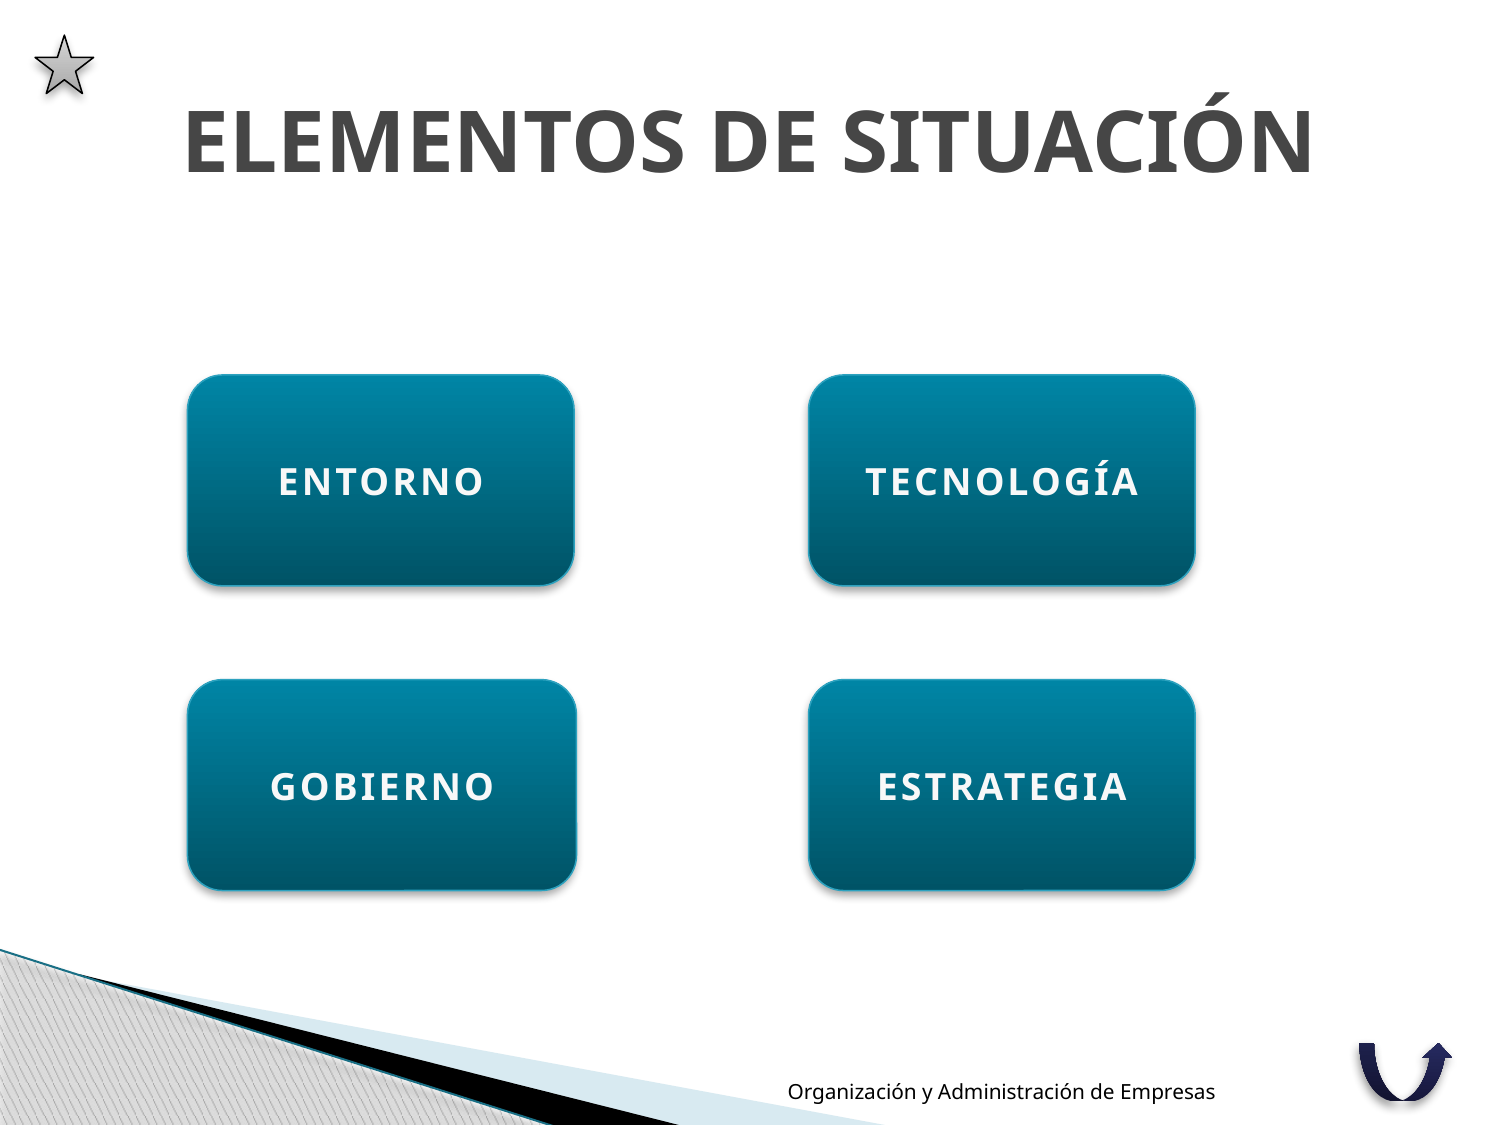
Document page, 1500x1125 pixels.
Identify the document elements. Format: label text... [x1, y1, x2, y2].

text_box ESTRATEGIA [807, 678, 1196, 892]
text_box TECNOLOGÍA [807, 374, 1196, 587]
text_box [1359, 1042, 1452, 1102]
title ELEMENTOS DE SITUACIÓN [75, 45, 1425, 233]
text_box ENTORNO [186, 374, 575, 587]
text_box GOBIERNO [186, 678, 578, 892]
footer Organización y Administración de Empresas [718, 1051, 1231, 1112]
text_box [34, 34, 95, 95]
